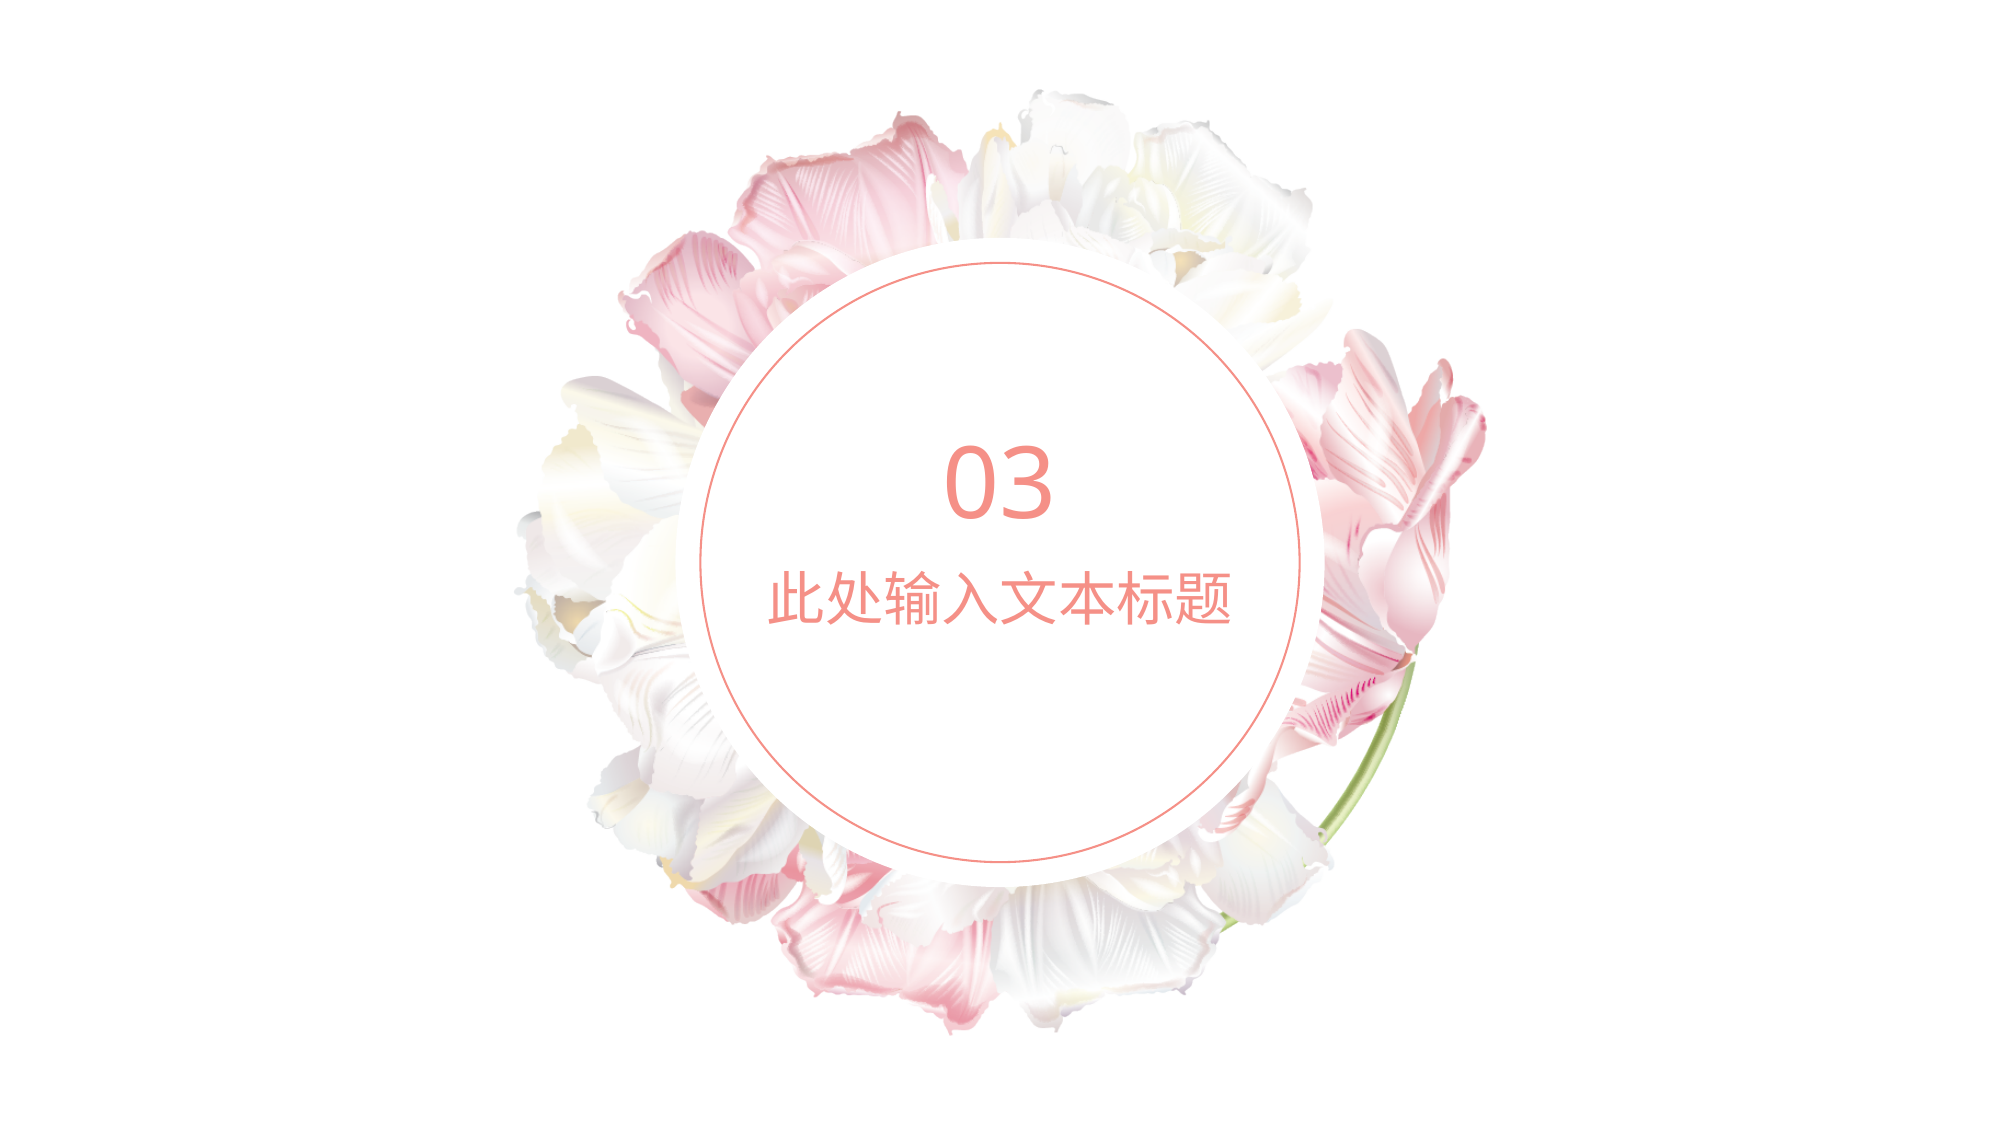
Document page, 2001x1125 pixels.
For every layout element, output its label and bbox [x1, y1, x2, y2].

picture [513, 89, 1487, 1036]
